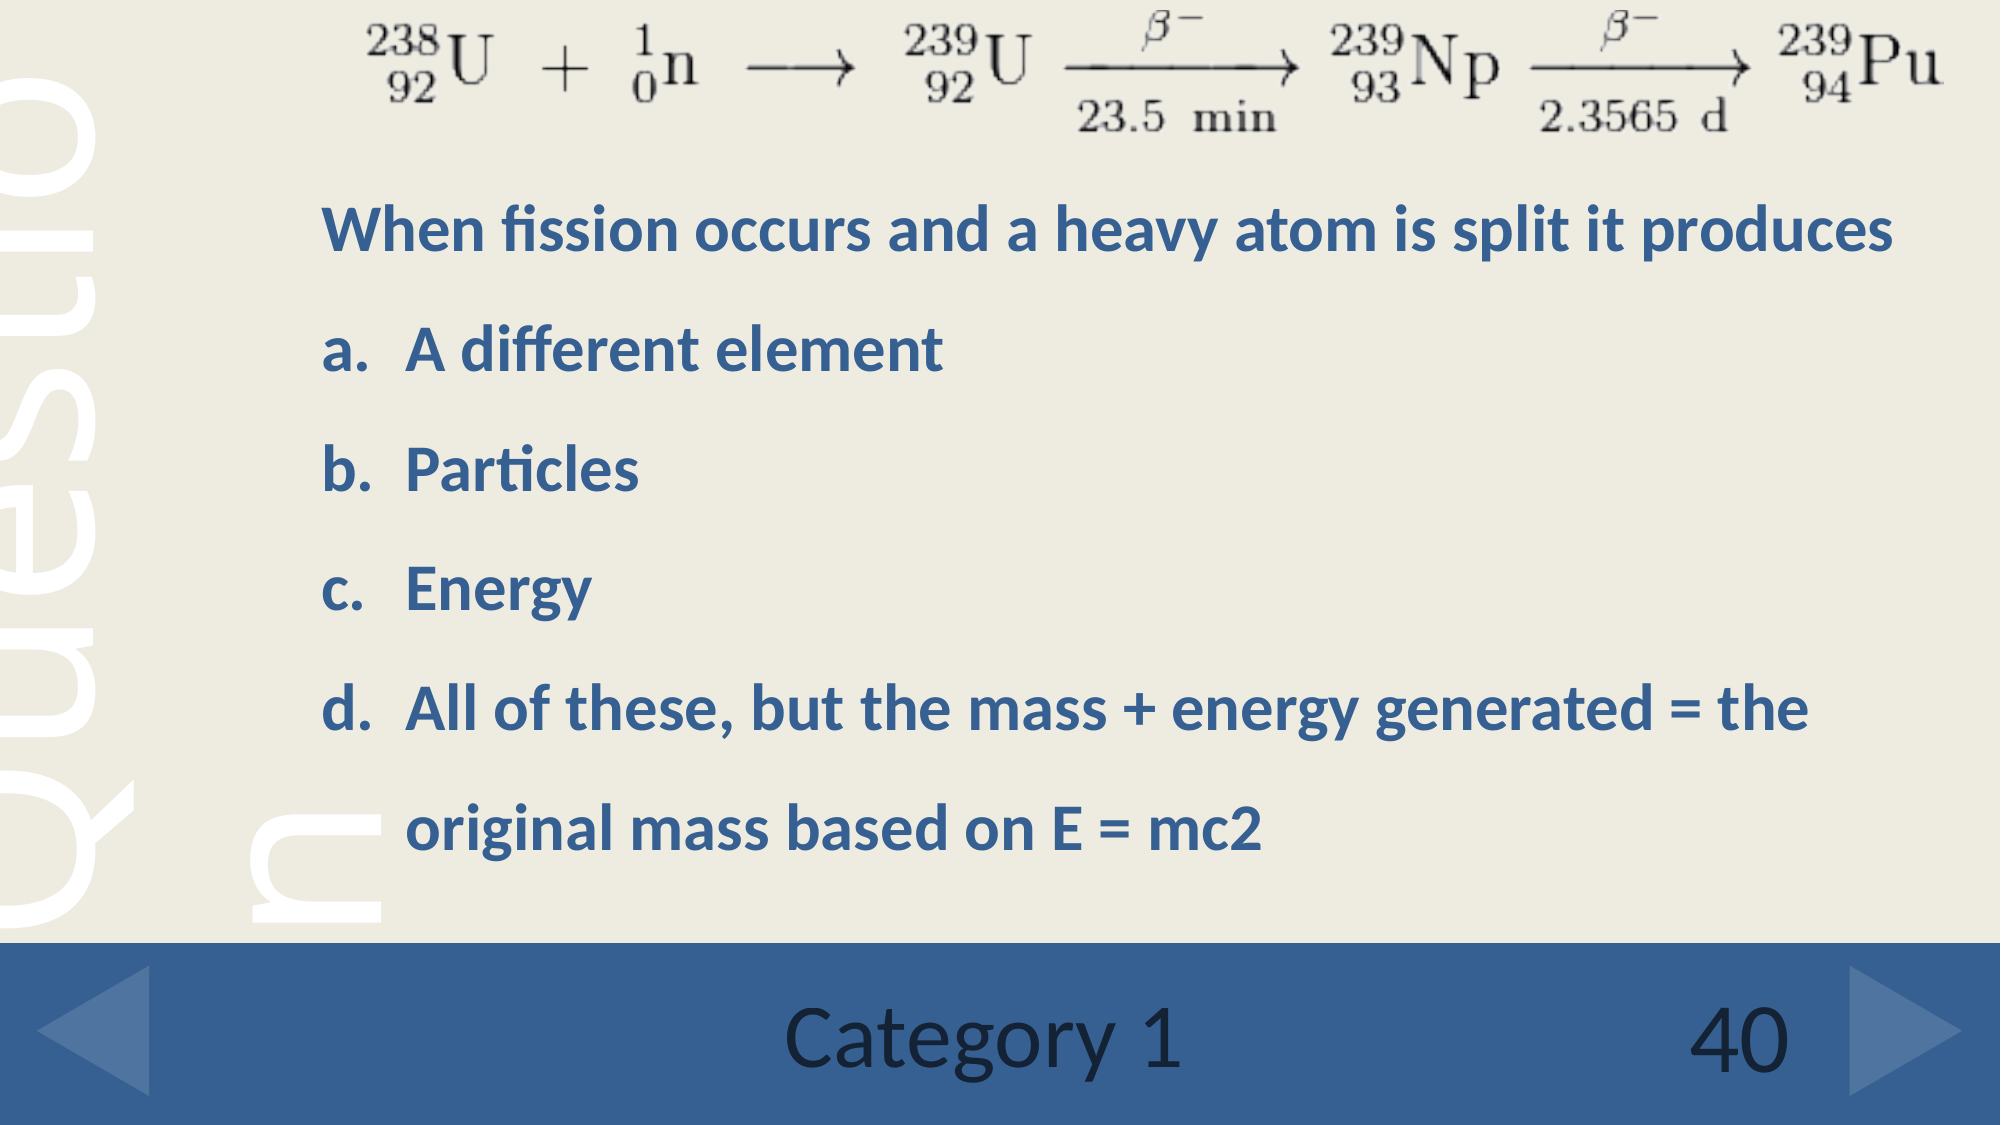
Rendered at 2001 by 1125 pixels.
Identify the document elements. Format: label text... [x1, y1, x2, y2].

title Category 1 [84, 937, 1885, 1125]
list When fission occurs and a heavy atom is split it produces A different element Particles Energy All of these, but the mass + energy generated = the original mass based on E = mc2 [305, 200, 1916, 889]
picture [366, 10, 1945, 138]
